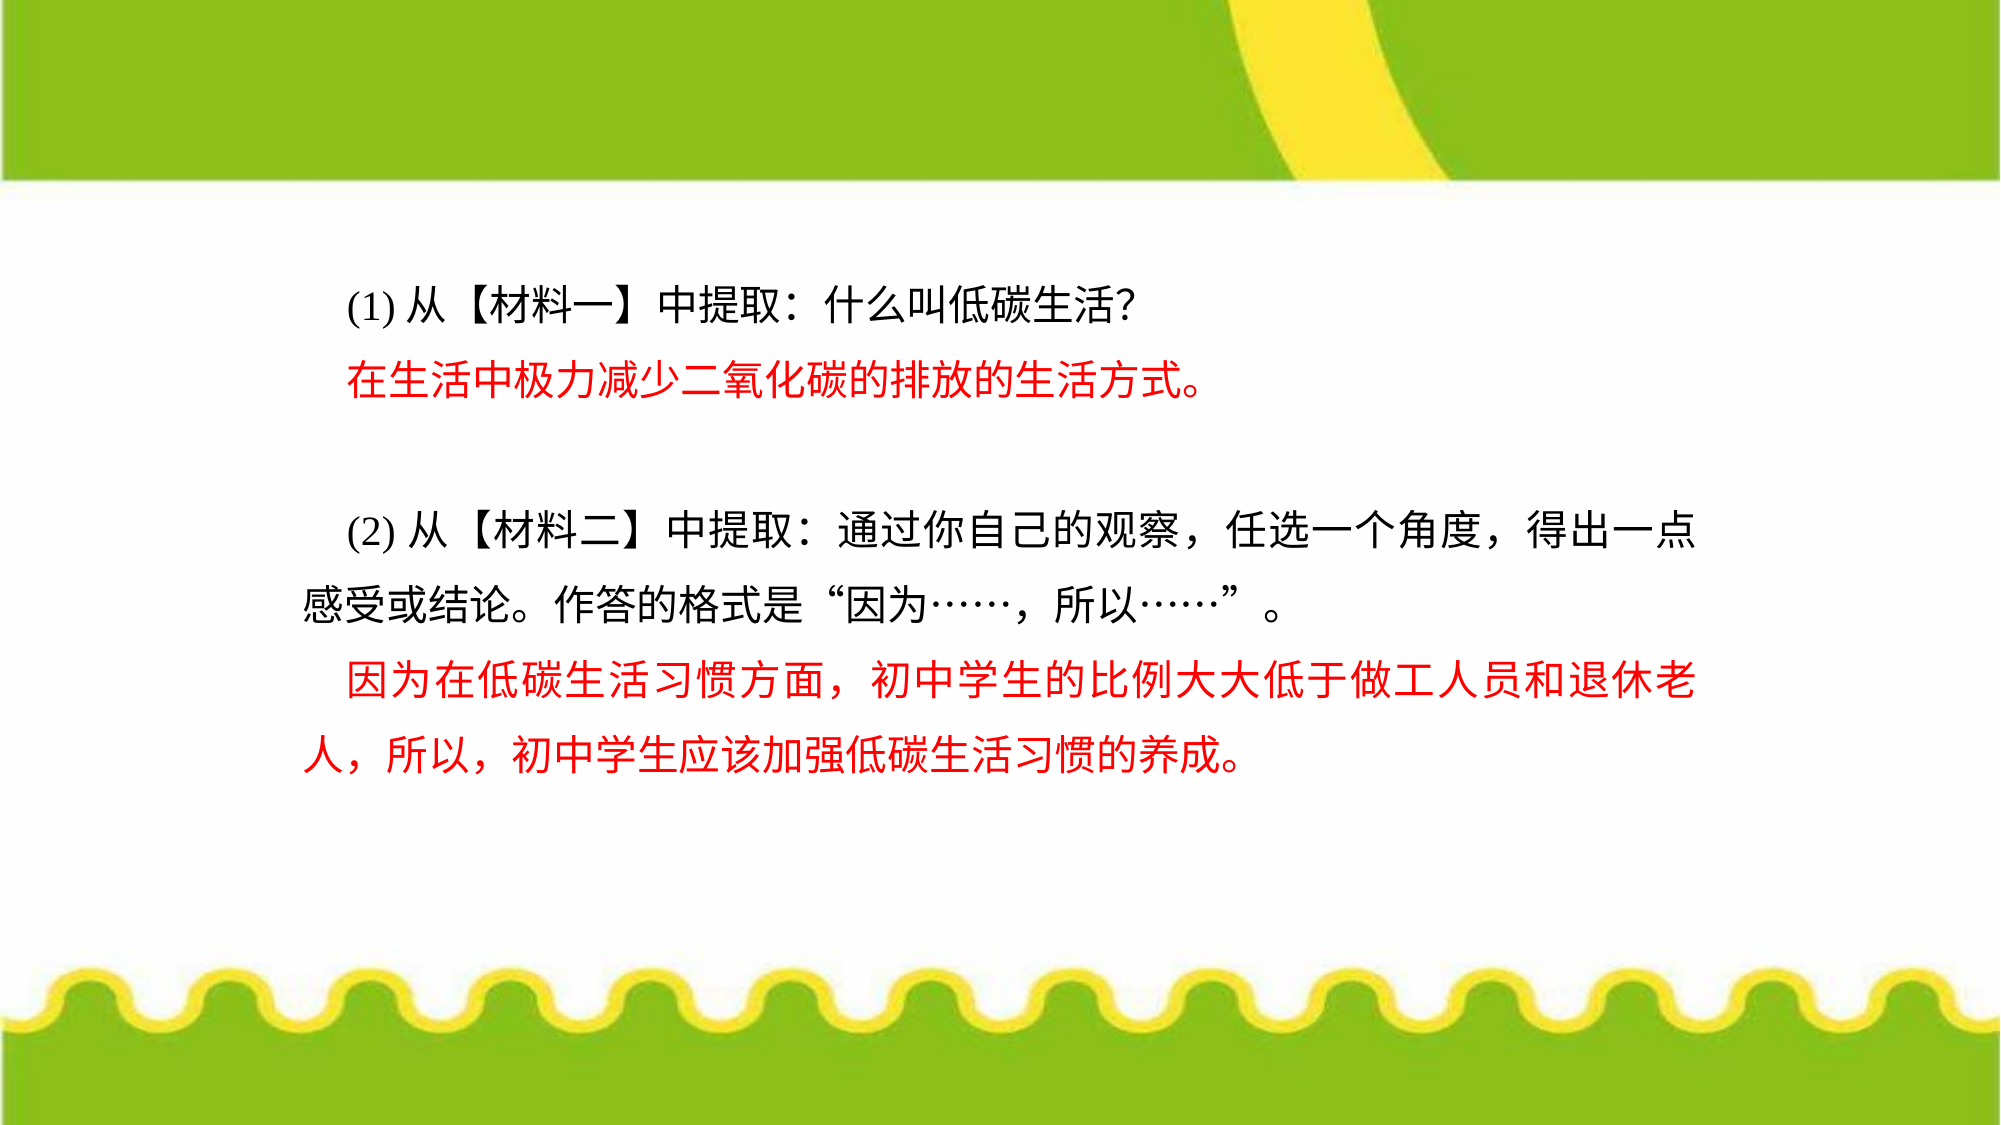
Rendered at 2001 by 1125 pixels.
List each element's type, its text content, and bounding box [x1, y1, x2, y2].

text_box (1)从【材料一】中提取：什么叫低碳生活？ 在生活中极力减少二氧化碳的排放的生活方式。 (2)从【材料二】中提取：通过你自己的观察，任选一个角度，得出一点感受或结论。作答的格式是“因为……，所以……”。 因为在低碳生活习惯方面，初中学生的比例大大低于做工人员和退休老人，所以，初中学生应该加强低碳生活习惯的养成。 [288, 246, 1713, 787]
picture [0, 0, 2001, 1125]
